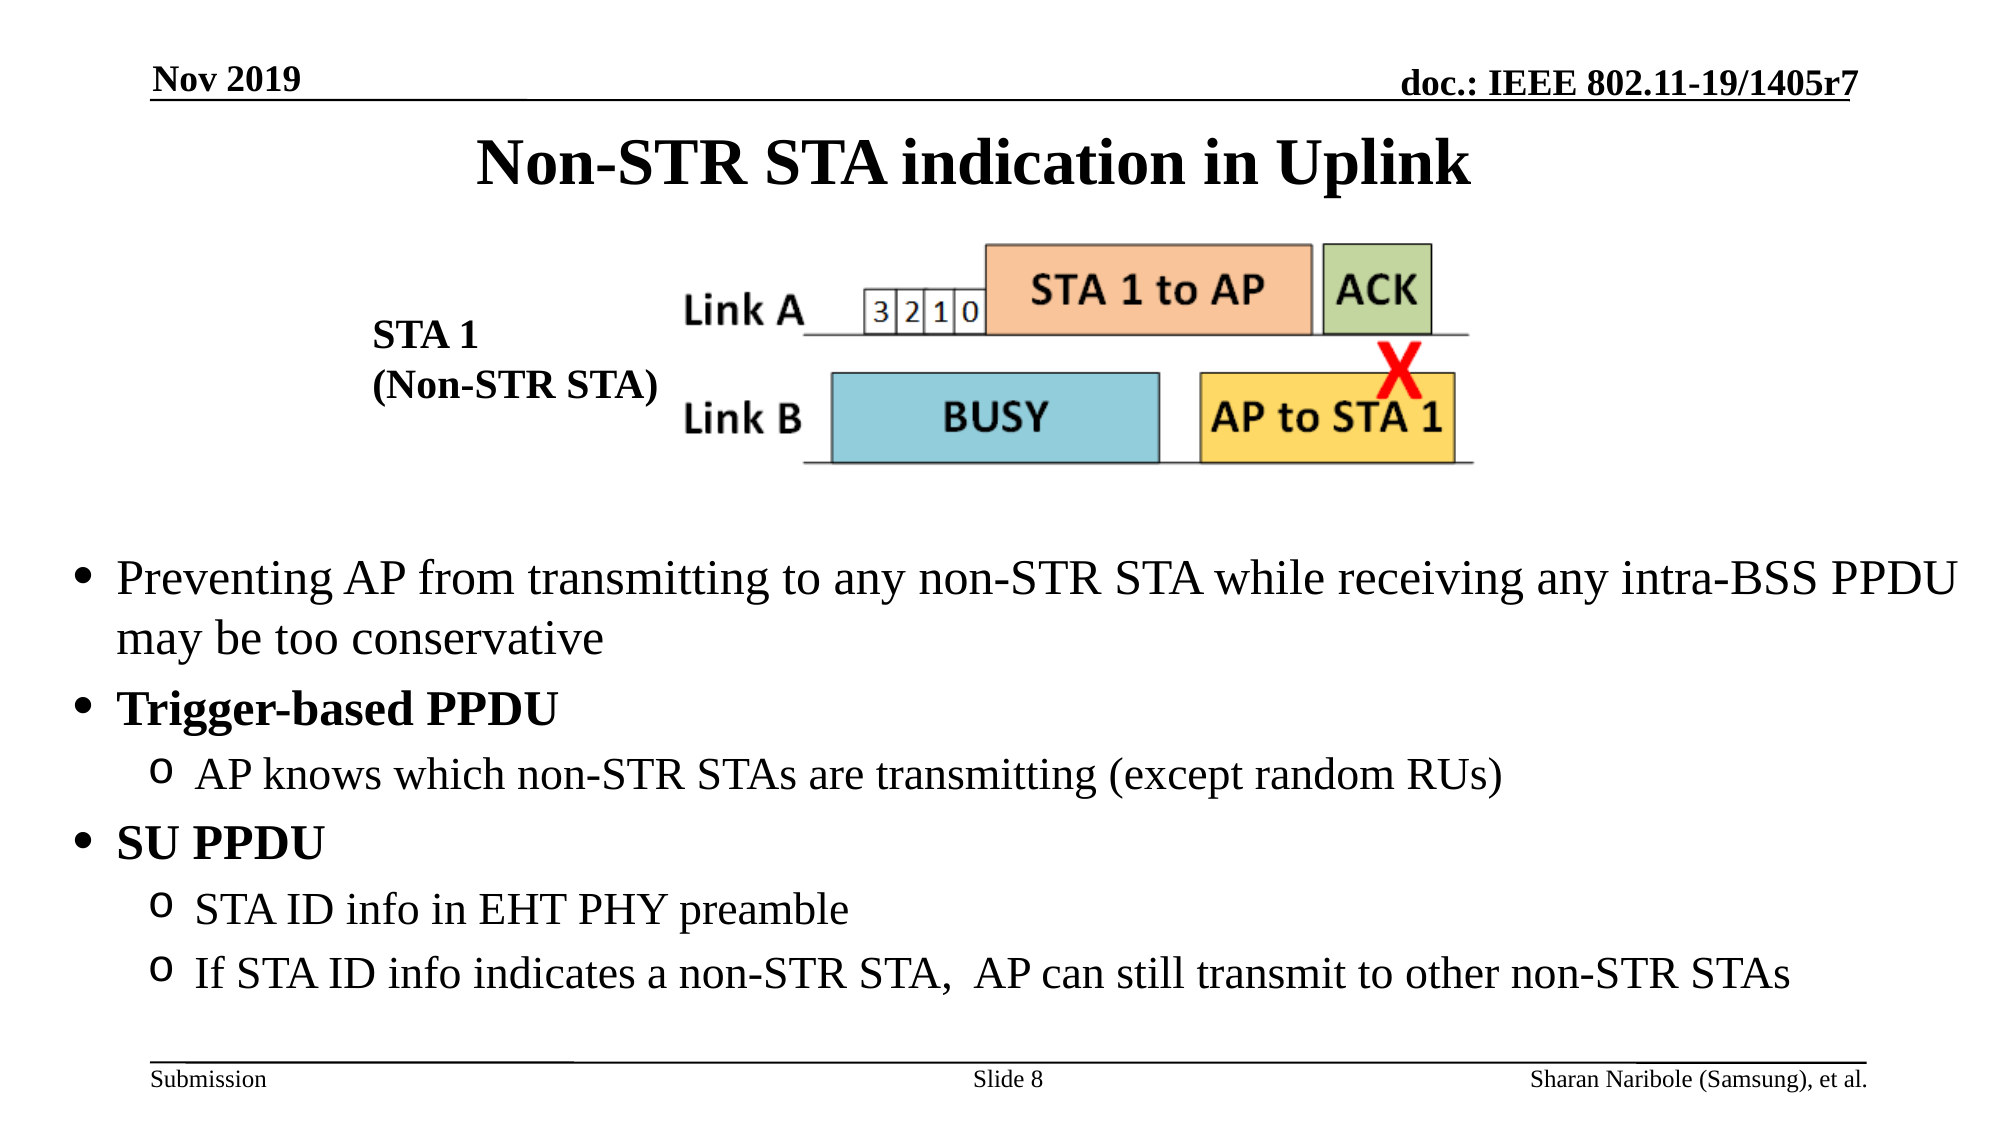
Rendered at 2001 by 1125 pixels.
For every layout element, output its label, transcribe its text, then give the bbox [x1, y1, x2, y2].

picture [650, 242, 1482, 473]
text_box STA 1 (Non-STR STA) [357, 299, 645, 415]
text_box Preventing AP from transmitting to any non-STR STA while receiving any intra-BSS PPDU may be too conservative Trigger-based PPDU AP knows which non-STR STAs are transmitting (except random RUs) SU PPDU STA ID info in EHT PHY preamble If STA ID info indicates a non-STR STA, AP can still transmit to other non-STR STAs [57, 537, 2000, 704]
footer Sharan Naribole (Samsung), et al. [1171, 1061, 1869, 1093]
title Non-STR STA indication in Uplink [124, 70, 1825, 246]
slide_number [152, 54, 563, 100]
slide_number Slide 8 [950, 1061, 1067, 1123]
